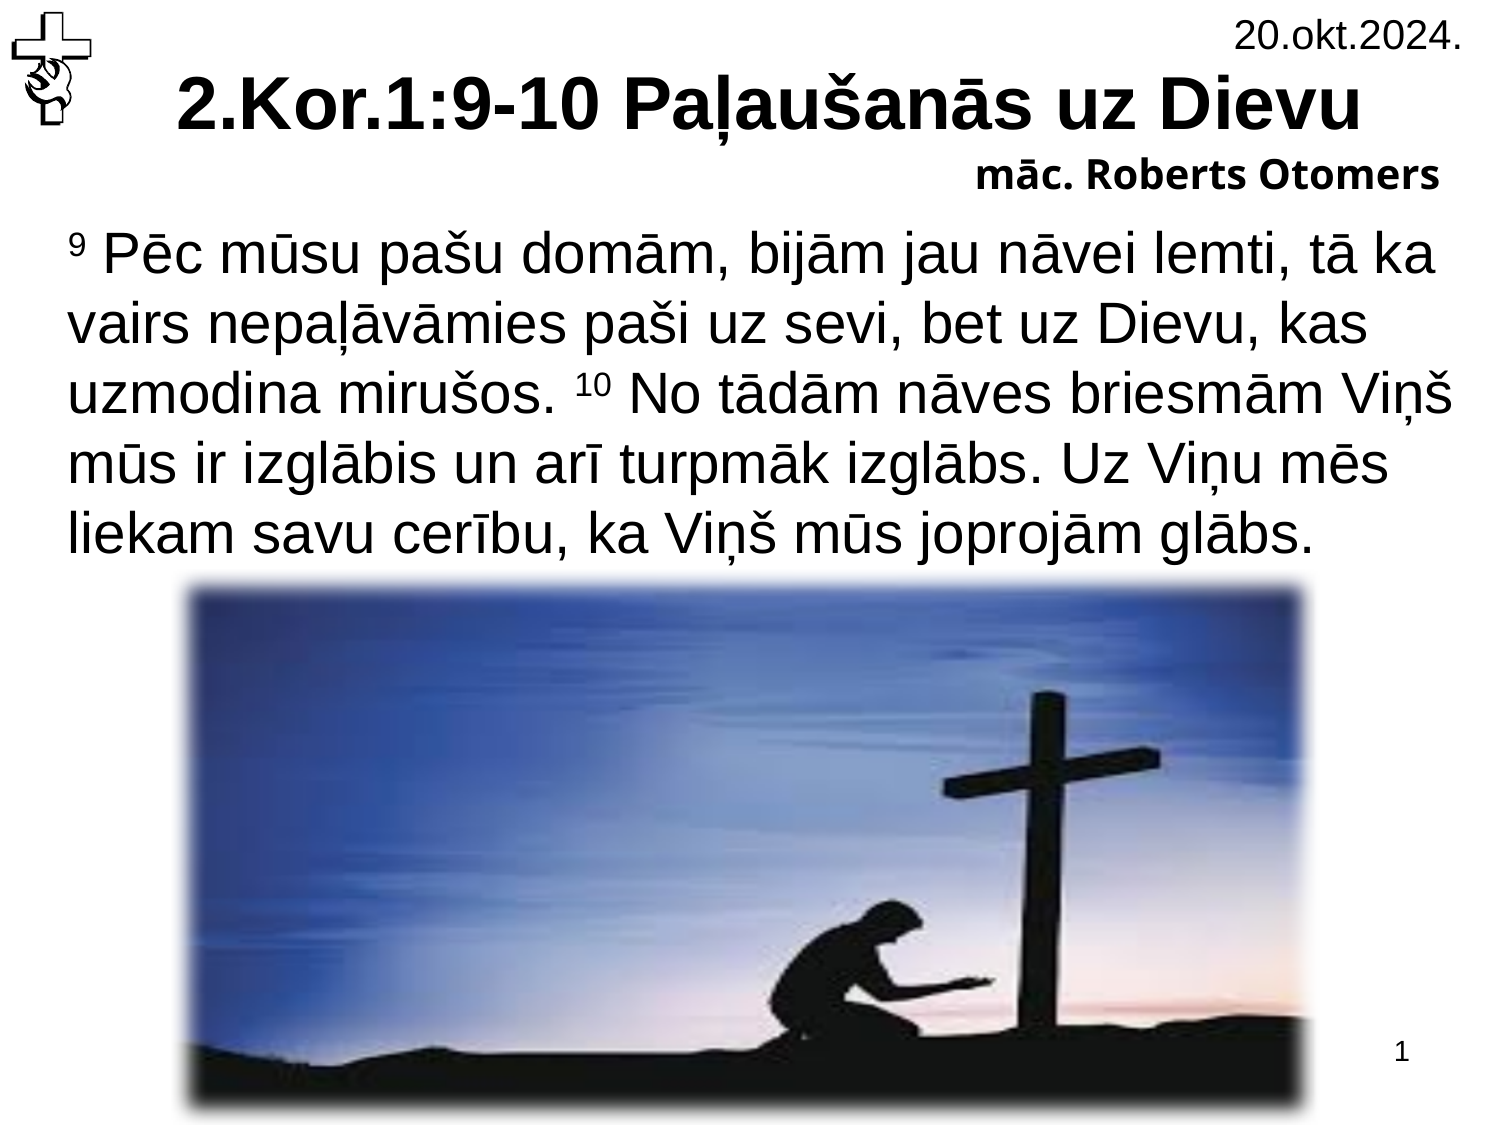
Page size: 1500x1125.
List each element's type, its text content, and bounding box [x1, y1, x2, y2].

title 2.Kor.1:9-10 Paļaušanās uz Dievu [40, 11, 1500, 188]
picture [11, 11, 92, 126]
text_box māc. Roberts Otomers [915, 140, 1500, 206]
text_box 9 Pēc mūsu pašu domām, bijām jau nāvei lemti, tā ka vairs nepaļāvāmies paši uz sevi, bet uz Dievu, kas uzmodina mirušos. 10 No tādām nāves briesmām Viņš mūs ir izglābis un arī turpmāk izglābs. Uz Viņu mēs liekam savu cerību, ka Viņš mūs joprojām glābs. [53, 208, 1500, 573]
picture [170, 569, 1320, 1125]
text_box 20.okt.2024. [1218, 0, 1500, 65]
slide_number 1 [1324, 1024, 1426, 1103]
